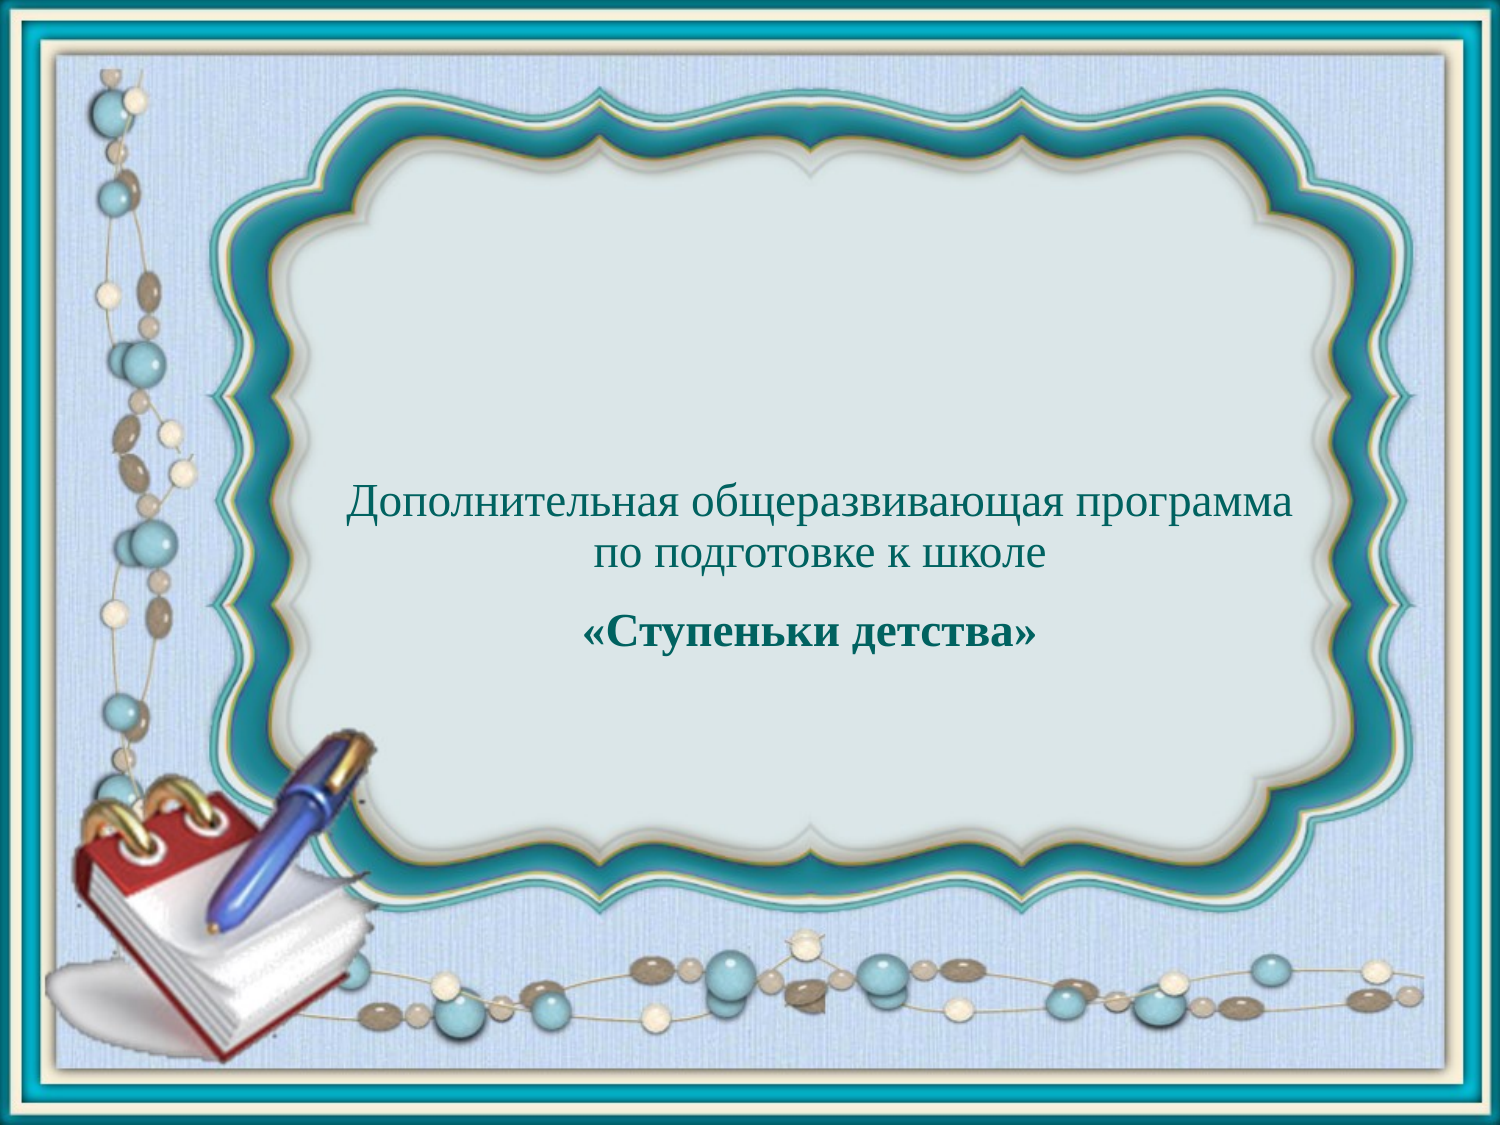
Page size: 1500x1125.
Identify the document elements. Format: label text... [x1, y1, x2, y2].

picture [0, 0, 1500, 1125]
title Дополнительная общеразвивающая программа по подготовке к школе «Ступеньки детства» [211, 292, 1430, 765]
